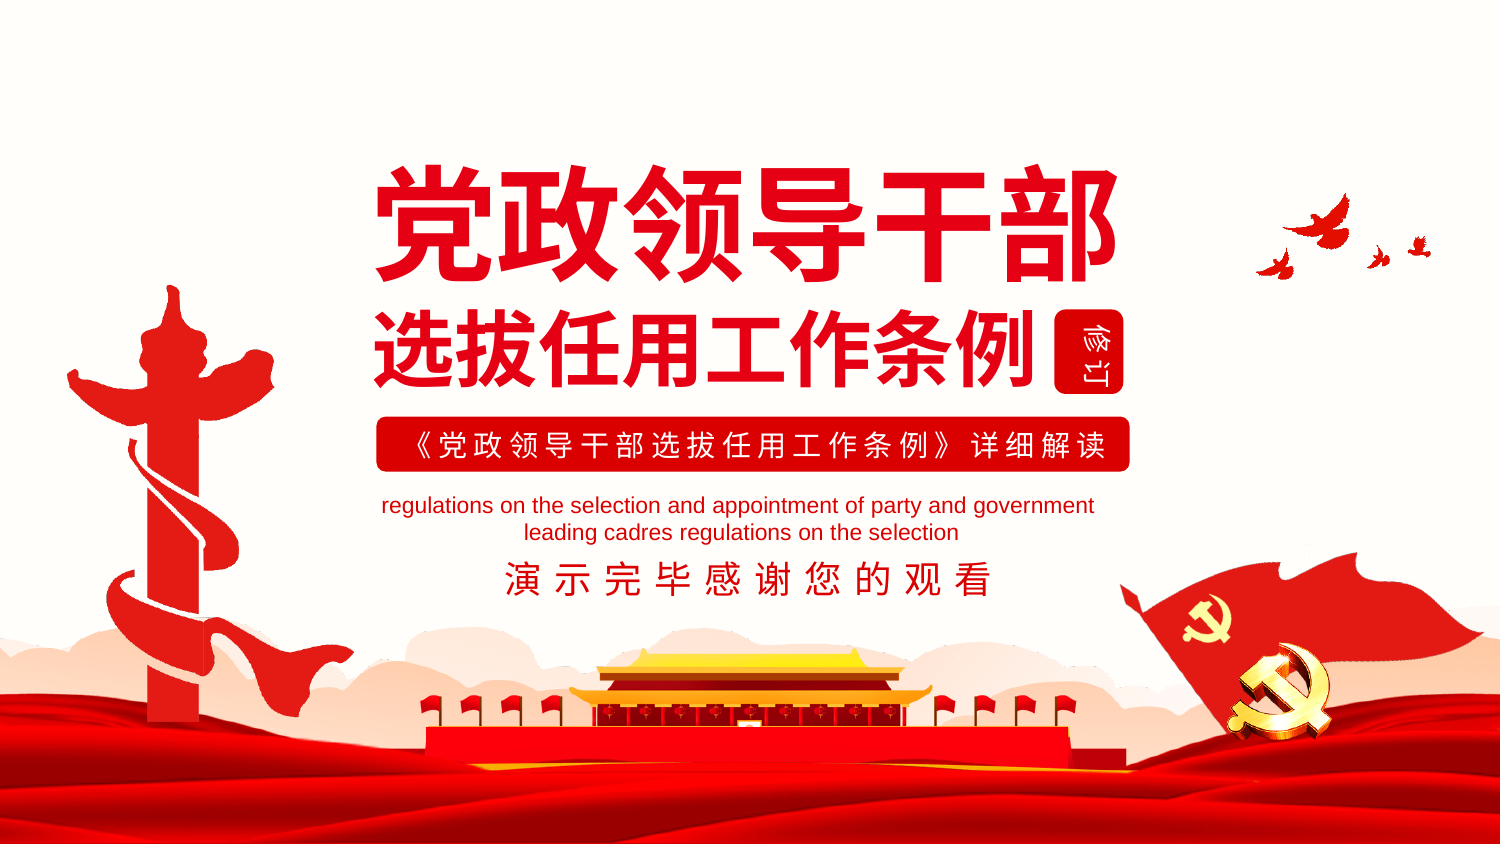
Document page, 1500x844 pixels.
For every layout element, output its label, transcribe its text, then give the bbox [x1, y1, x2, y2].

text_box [376, 416, 1132, 472]
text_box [1054, 309, 1124, 405]
picture [0, 257, 1500, 844]
text_box regulations on the selection and appointment of party and government leading cadres regulations on the selection [370, 483, 1159, 553]
text_box 党政领导干部 选拔任用工作条例 [357, 139, 1218, 404]
picture [1237, 147, 1463, 343]
text_box 演示完毕感谢您的观看 [473, 553, 1023, 569]
